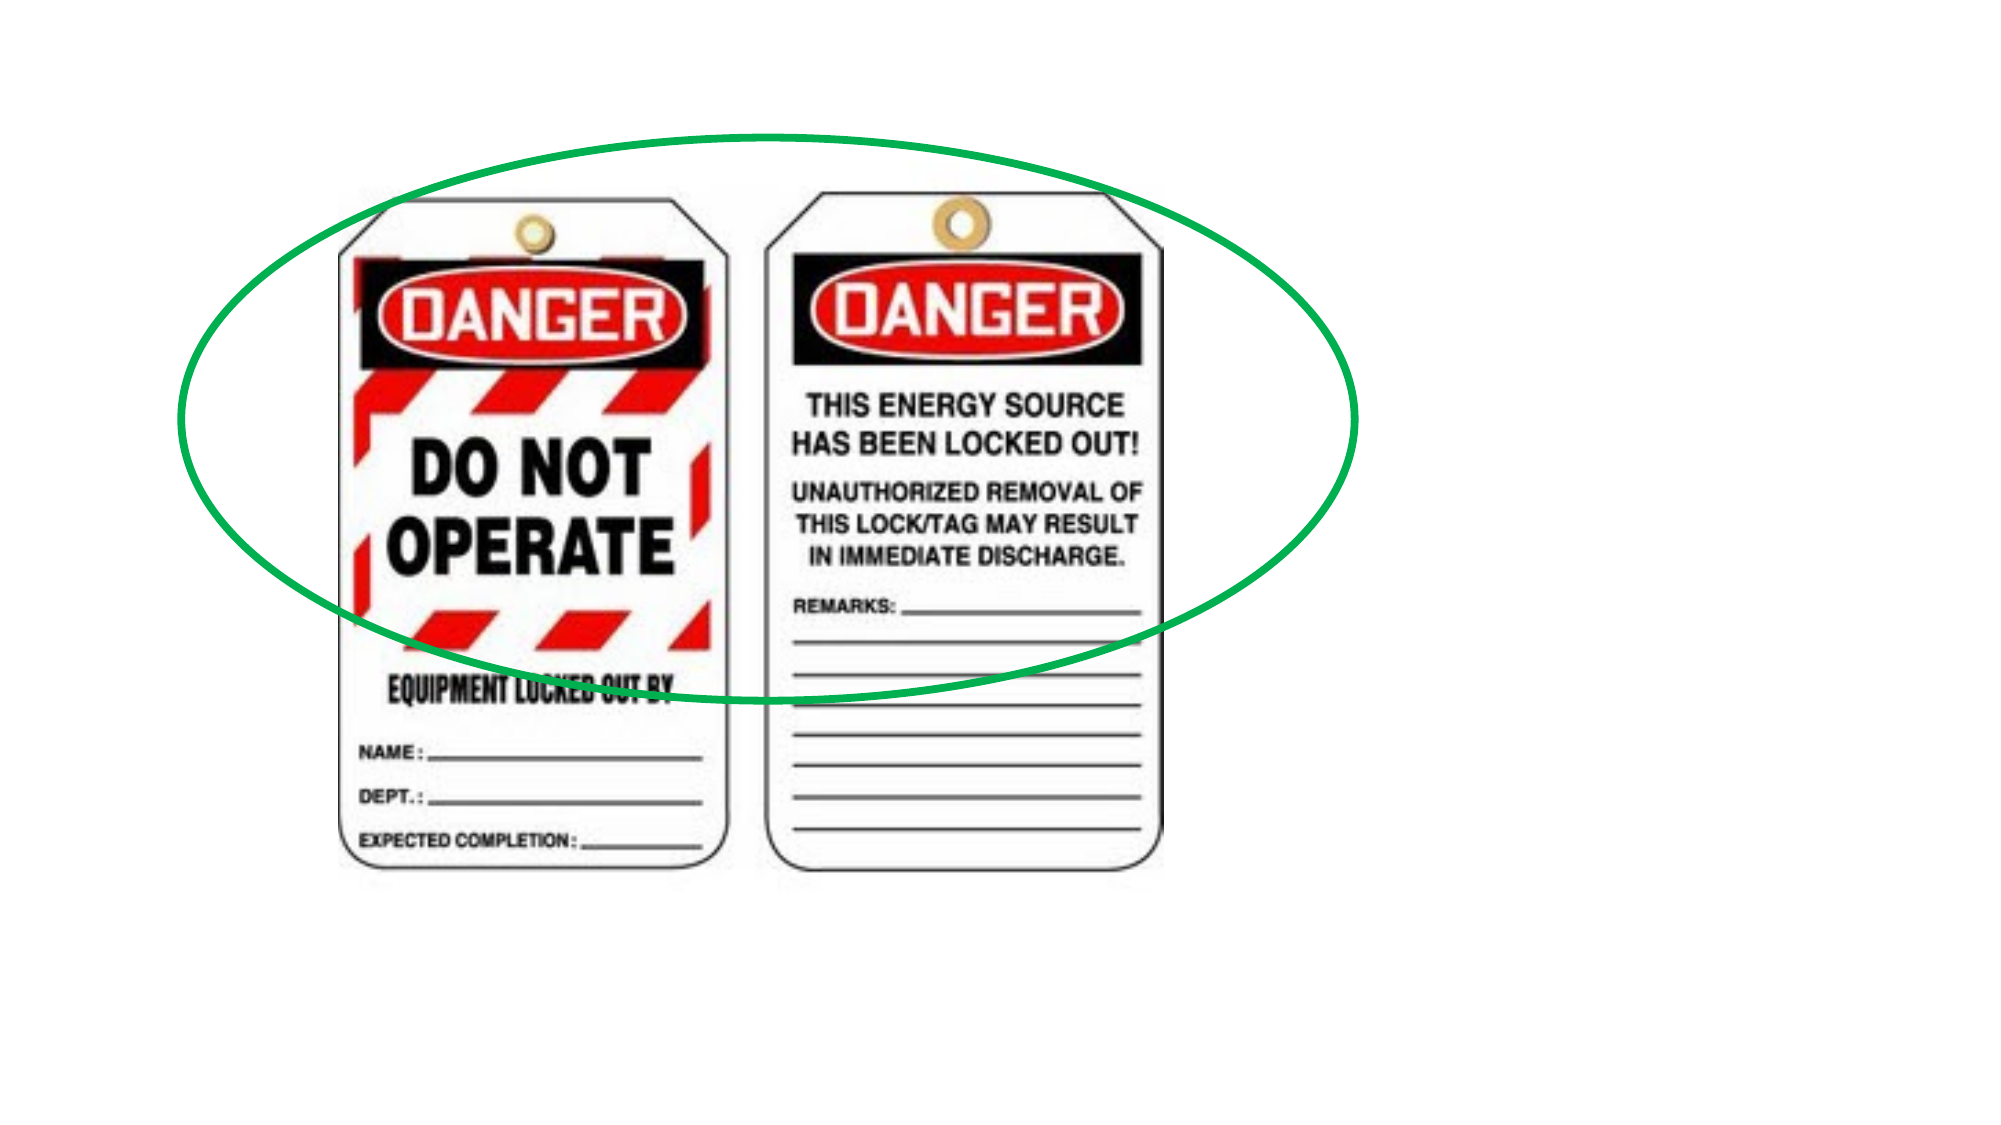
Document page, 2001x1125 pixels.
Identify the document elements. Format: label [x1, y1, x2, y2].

text_box [1164, 210, 1356, 628]
text_box [180, 226, 338, 612]
picture [338, 121, 1164, 947]
